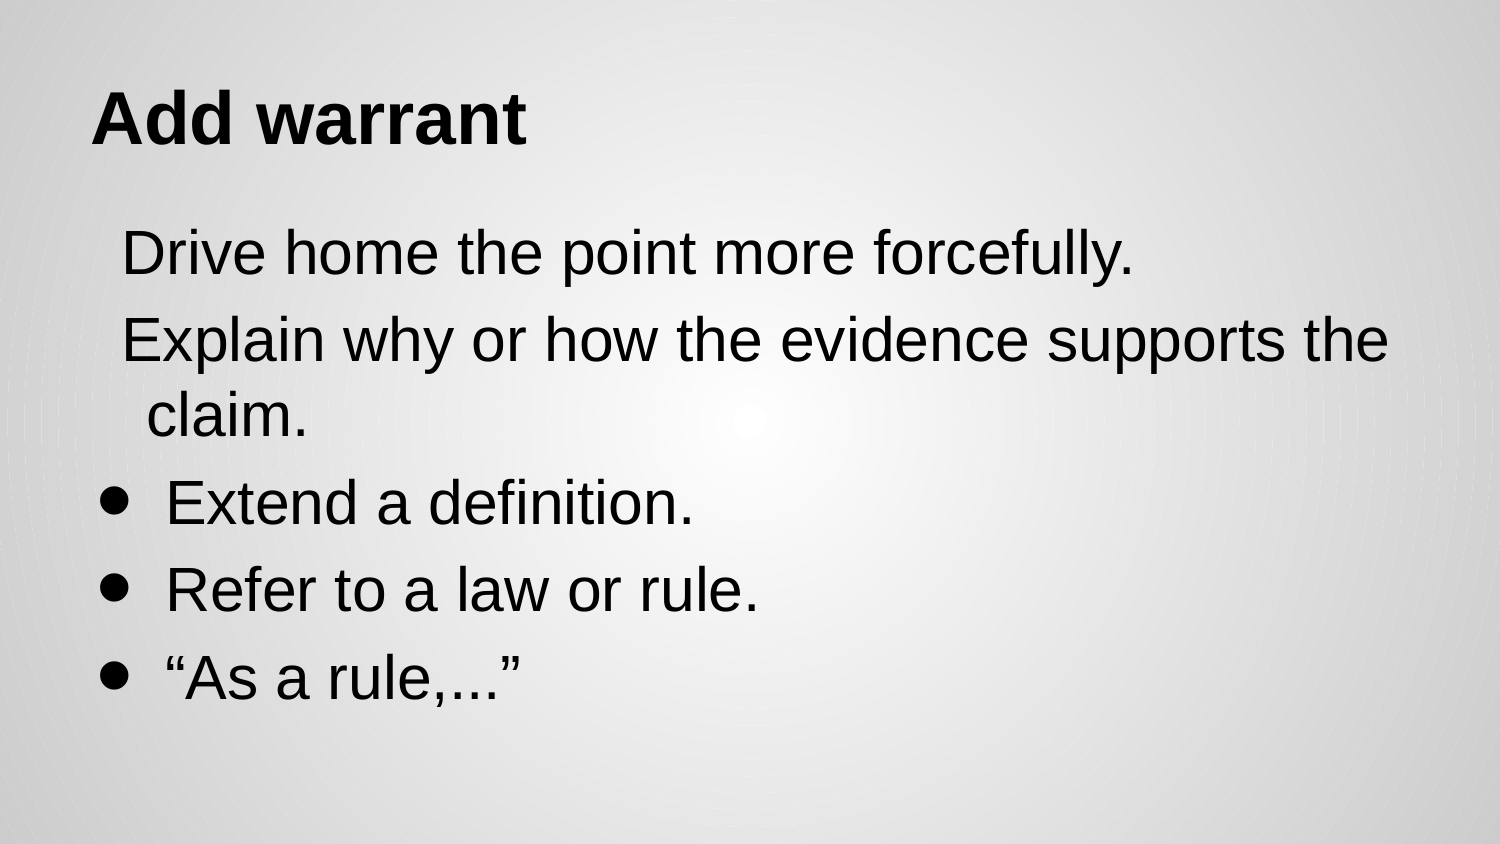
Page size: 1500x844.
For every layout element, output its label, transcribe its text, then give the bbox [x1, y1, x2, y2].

title Add warrant [74, 33, 1426, 175]
list Drive home the point more forcefully. Explain why or how the evidence supports the claim. Extend a definition. Refer to a law or rule. “As a rule,...” [74, 196, 1426, 809]
